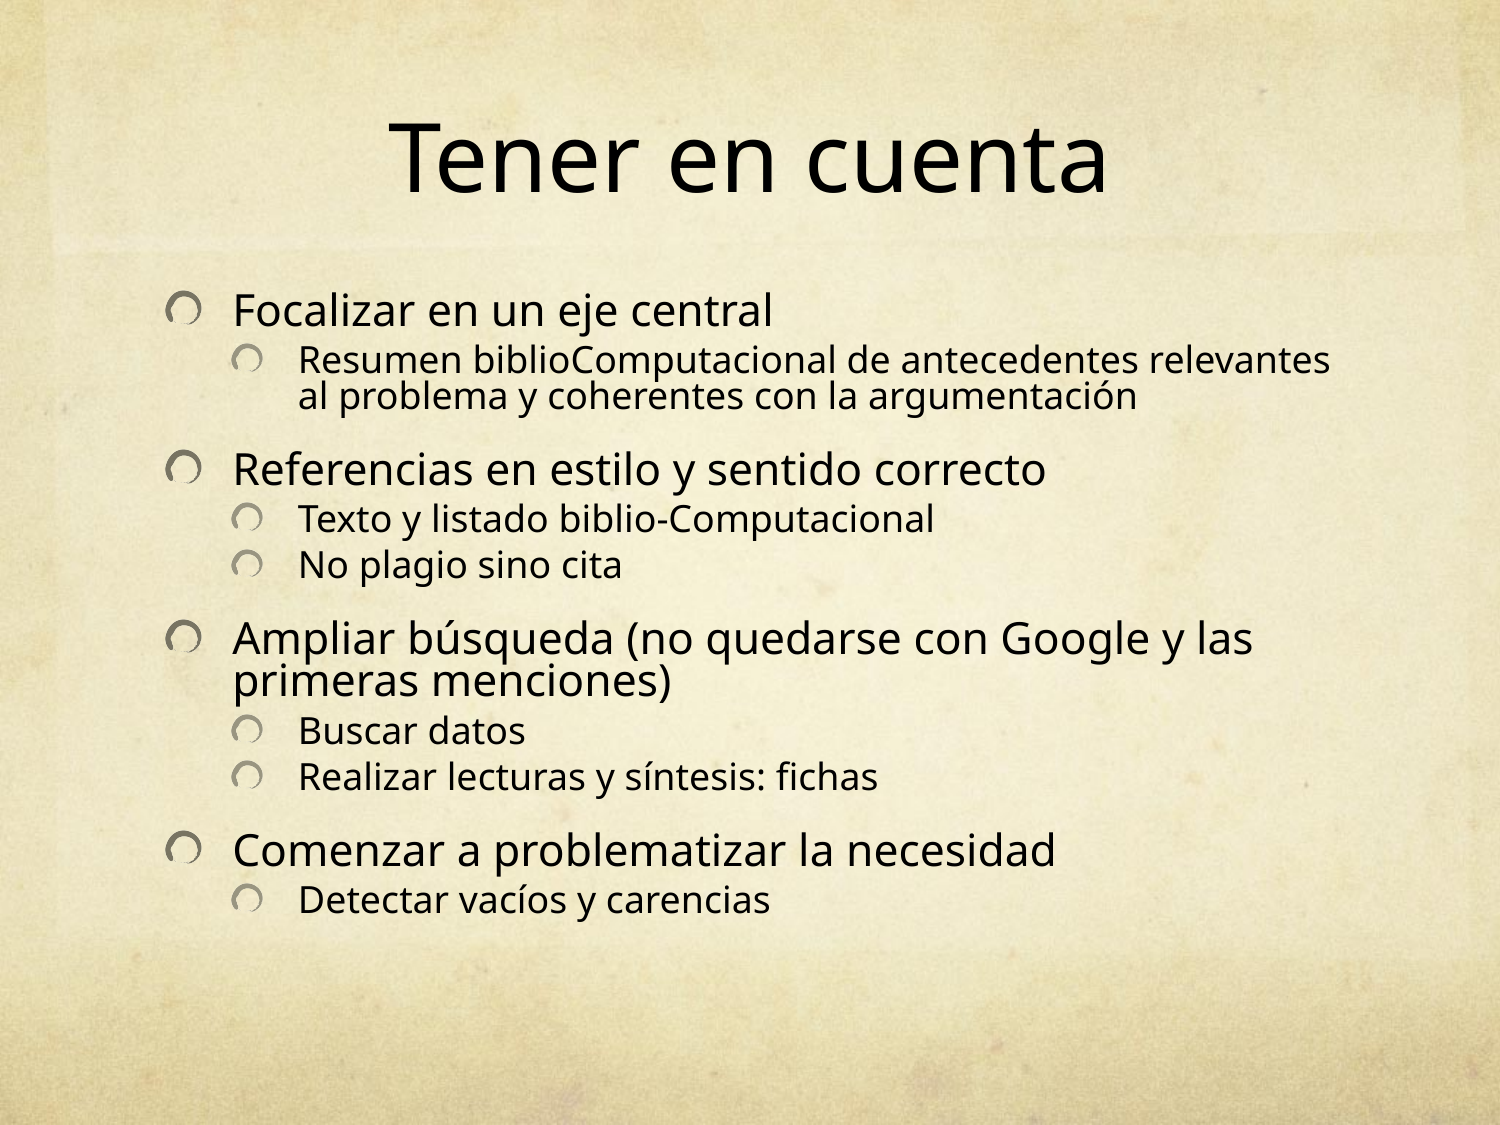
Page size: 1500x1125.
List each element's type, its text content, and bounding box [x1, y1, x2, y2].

list Focalizar en un eje central Resumen biblioComputacional de antecedentes relevantes al problema y coherentes con la argumentación Referencias en estilo y sentido correcto Texto y listado biblio-Computacional No plagio sino cita Ampliar búsqueda (no quedarse con Google y las primeras menciones) Buscar datos Realizar lecturas y síntesis: fichas Comenzar a problematizar la necesidad Detectar vacíos y carencias [150, 284, 1350, 950]
title Tener en cuenta [150, 82, 1350, 225]
picture [0, 0, 1500, 1125]
